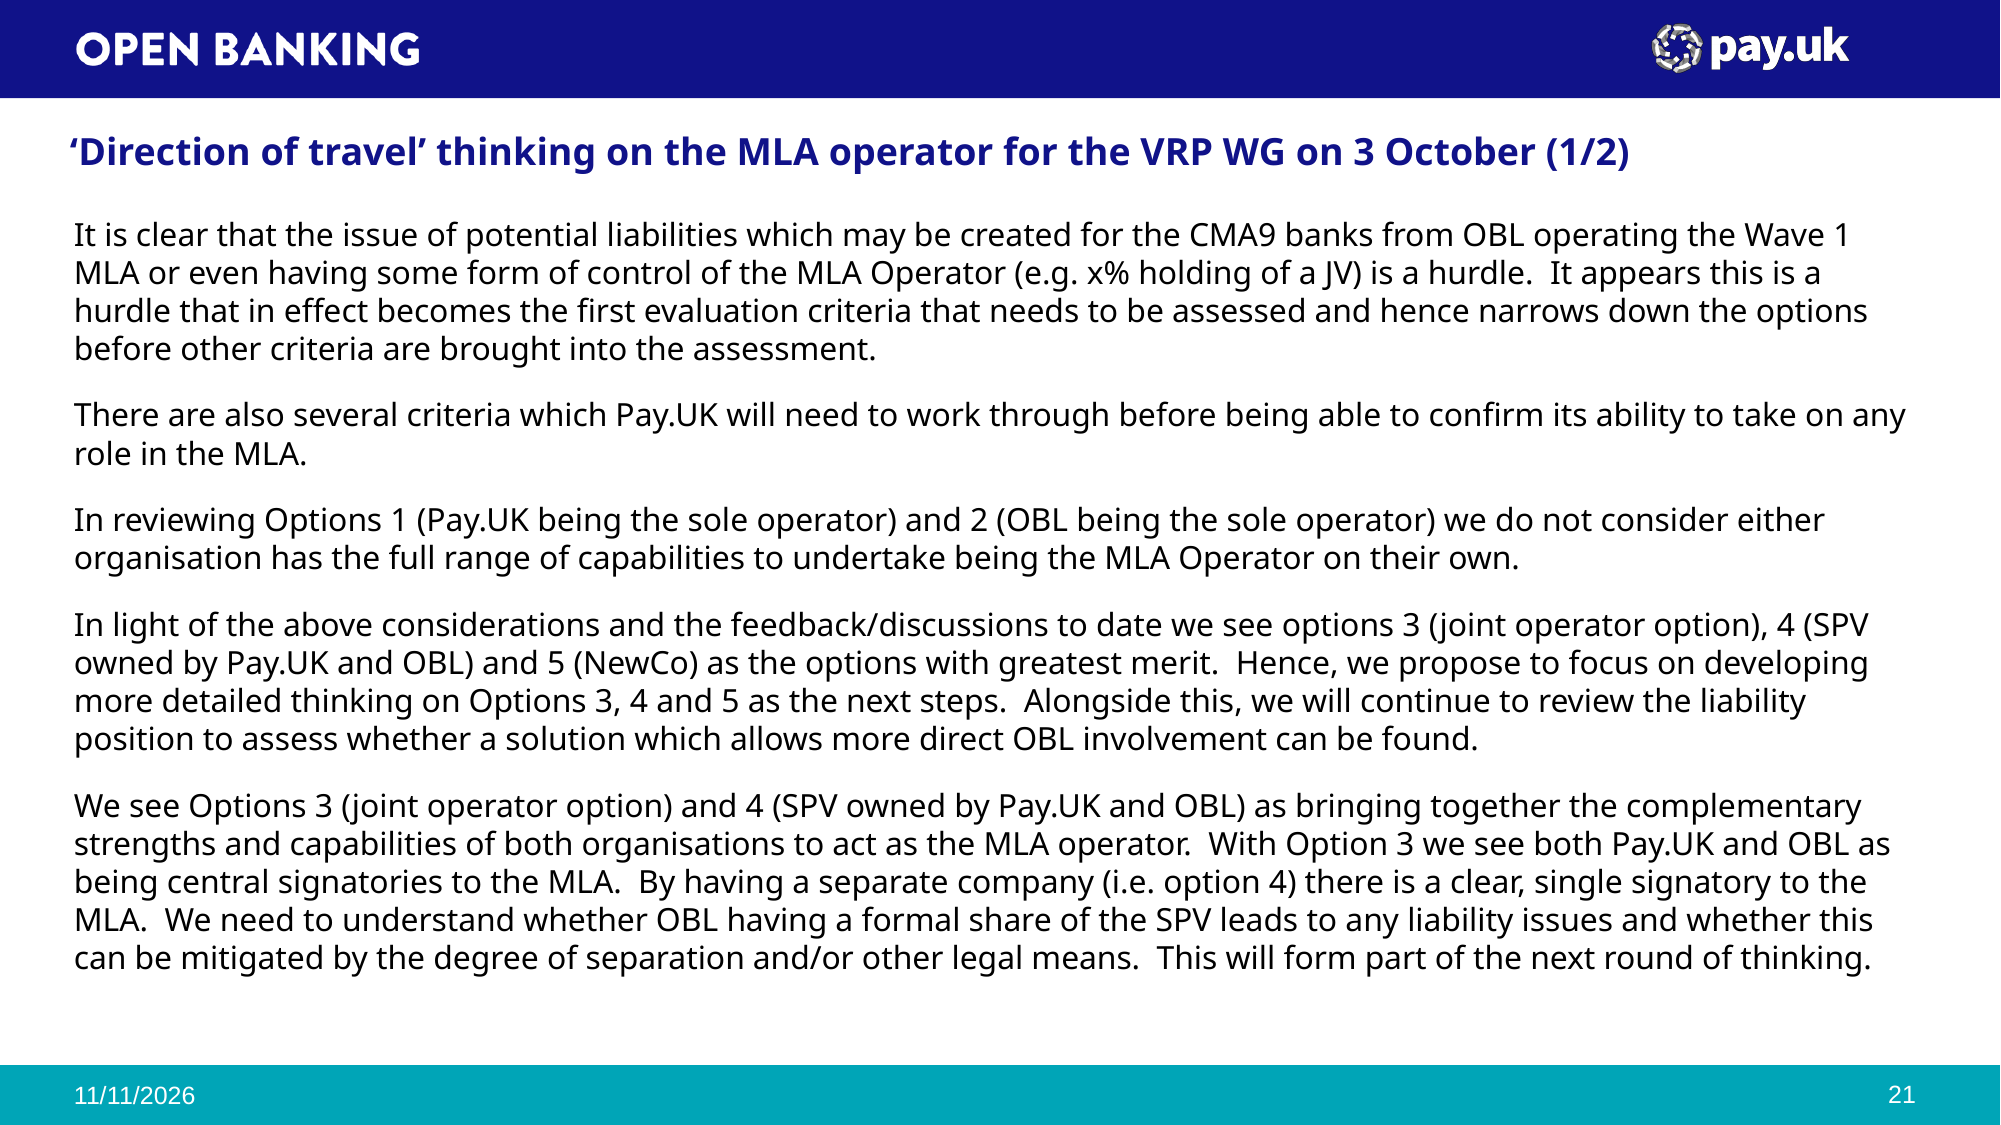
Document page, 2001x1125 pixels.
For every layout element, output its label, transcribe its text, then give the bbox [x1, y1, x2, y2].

list It is clear that the issue of potential liabilities which may be created for the CMA9 banks from OBL operating the Wave 1 MLA or even having some form of control of the MLA Operator (e.g. x% holding of a JV) is a hurdle. It appears this is a hurdle that in effect becomes the first evaluation criteria that needs to be assessed and hence narrows down the options before other criteria are brought into the assessment. There are also several criteria which Pay.UK will need to work through before being able to confirm its ability to take on any role in the MLA. In reviewing Options 1 (Pay.UK being the sole operator) and 2 (OBL being the sole operator) we do not consider either organisation has the full range of capabilities to undertake being the MLA Operator on their own. In light of the above considerations and the feedback/discussions to date we see options 3 (joint operator option), 4 (SPV owned by Pay.UK and OBL) and 5 (NewCo) as the options with greatest merit. Hence, we propose to focus on developing more detailed thinking on Options 3, 4 and 5 as the next steps. Alongside this, we will continue to review the liability position to assess whether a solution which allows more direct OBL involvement can be found. We see Options 3 (joint operator option) and 4 (SPV owned by Pay.UK and OBL) as bringing together the complementary strengths and capabilities of both organisations to act as the MLA operator. With Option 3 we see both Pay.UK and OBL as being central signatories to the MLA. By having a separate company (i.e. option 4) there is a clear, single signatory to the MLA. We need to understand whether OBL having a formal share of the SPV leads to any liability issues and whether this can be mitigated by the degree of separation and/or other legal means. This will form part of the next round of thinking. [59, 206, 1936, 1018]
footer [662, 1064, 1338, 1124]
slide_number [59, 1065, 509, 1125]
picture [1644, 12, 1856, 78]
title ‘Direction of travel’ thinking on the MLA operator for the VRP WG on 3 October (1/2) [54, 125, 1744, 207]
picture [43, 0, 452, 99]
slide_number 21 [1412, 1064, 1932, 1124]
